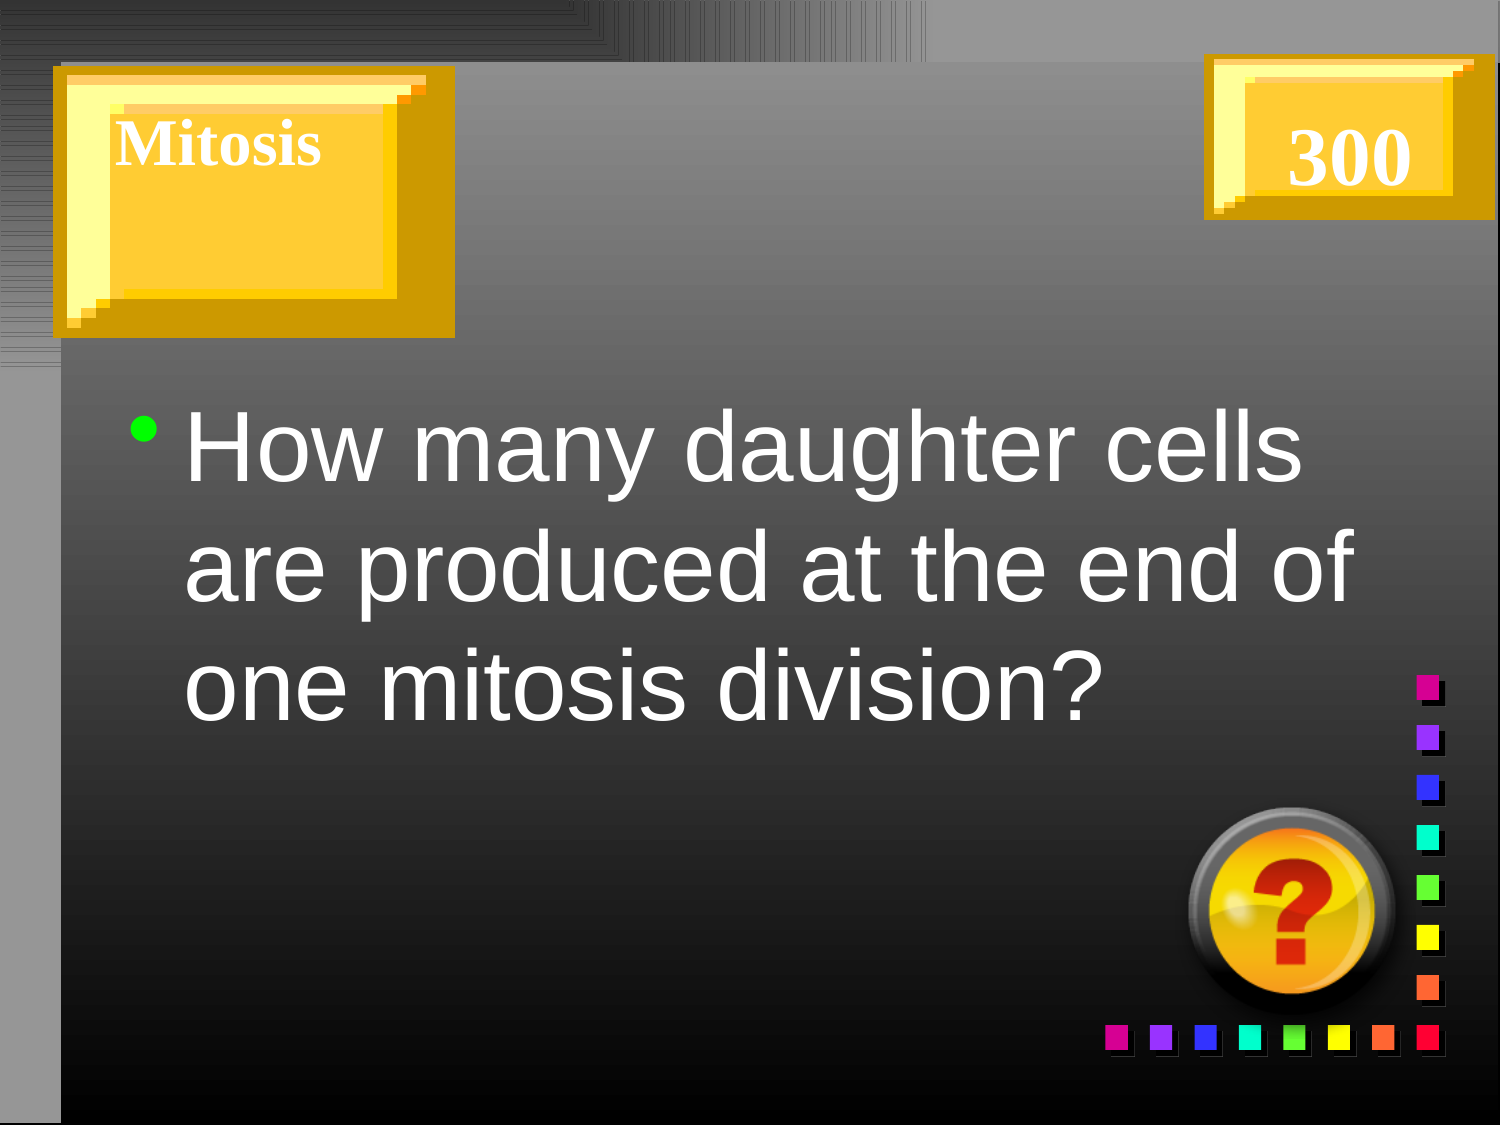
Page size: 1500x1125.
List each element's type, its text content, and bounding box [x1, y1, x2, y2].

list How many daughter cells are produced at the end of one mitosis division? [112, 373, 1388, 988]
picture [1174, 798, 1416, 1039]
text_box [52, 66, 479, 339]
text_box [1204, 54, 1495, 221]
